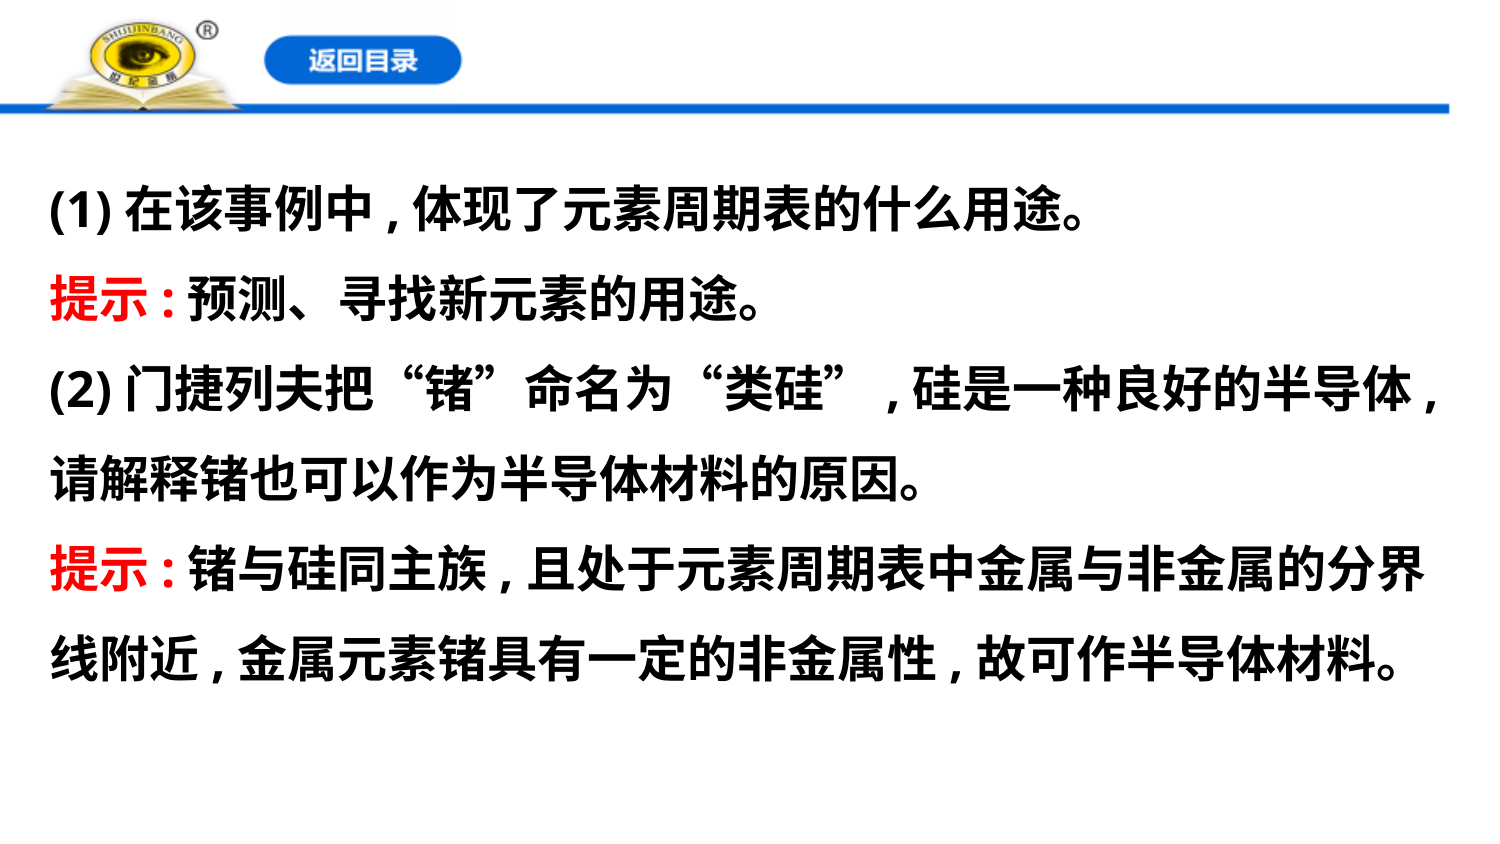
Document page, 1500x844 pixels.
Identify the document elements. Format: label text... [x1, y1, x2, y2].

picture [0, 0, 1500, 844]
text_box (1)在该事例中,体现了元素周期表的什么用途。 提示:预测、寻找新元素的用途。 (2)门捷列夫把“锗”命名为“类硅”,硅是一种良好的半导体,请解释锗也可以作为半导体材料的原因。 提示:锗与硅同主族,且处于元素周期表中金属与非金属的分界线附近,金属元素锗具有一定的非金属性,故可作半导体材料。 [34, 140, 1460, 696]
